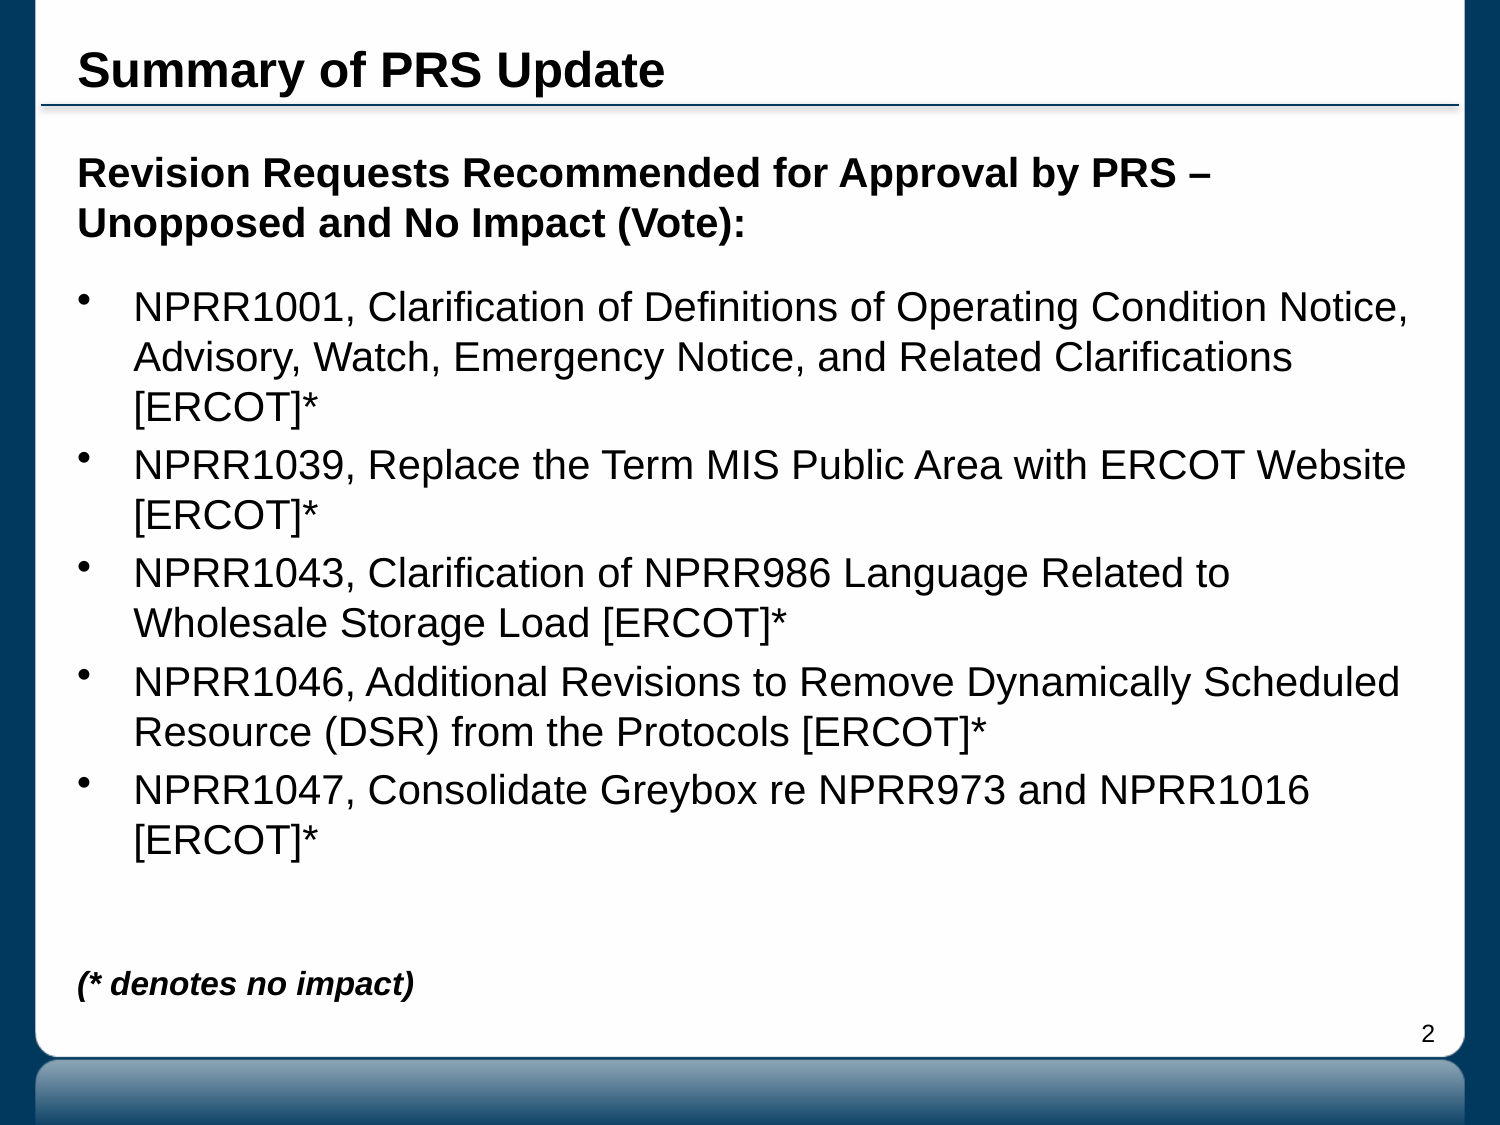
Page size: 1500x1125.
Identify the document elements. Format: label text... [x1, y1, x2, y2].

text_box Revision Requests Recommended for Approval by PRS – Unopposed and No Impact (Vote): NPRR1001, Clarification of Definitions of Operating Condition Notice, Advisory, Watch, Emergency Notice, and Related Clarifications [ERCOT]* NPRR1039, Replace the Term MIS Public Area with ERCOT Website [ERCOT]* NPRR1043, Clarification of NPRR986 Language Related to Wholesale Storage Load [ERCOT]* NPRR1046, Additional Revisions to Remove Dynamically Scheduled Resource (DSR) from the Protocols [ERCOT]* NPRR1047, Consolidate Greybox re NPRR973 and NPRR1016 [ERCOT]* (* denotes no impact) [62, 138, 1450, 1049]
title Summary of PRS Update [62, 29, 1450, 106]
picture [35, 0, 1465, 1125]
